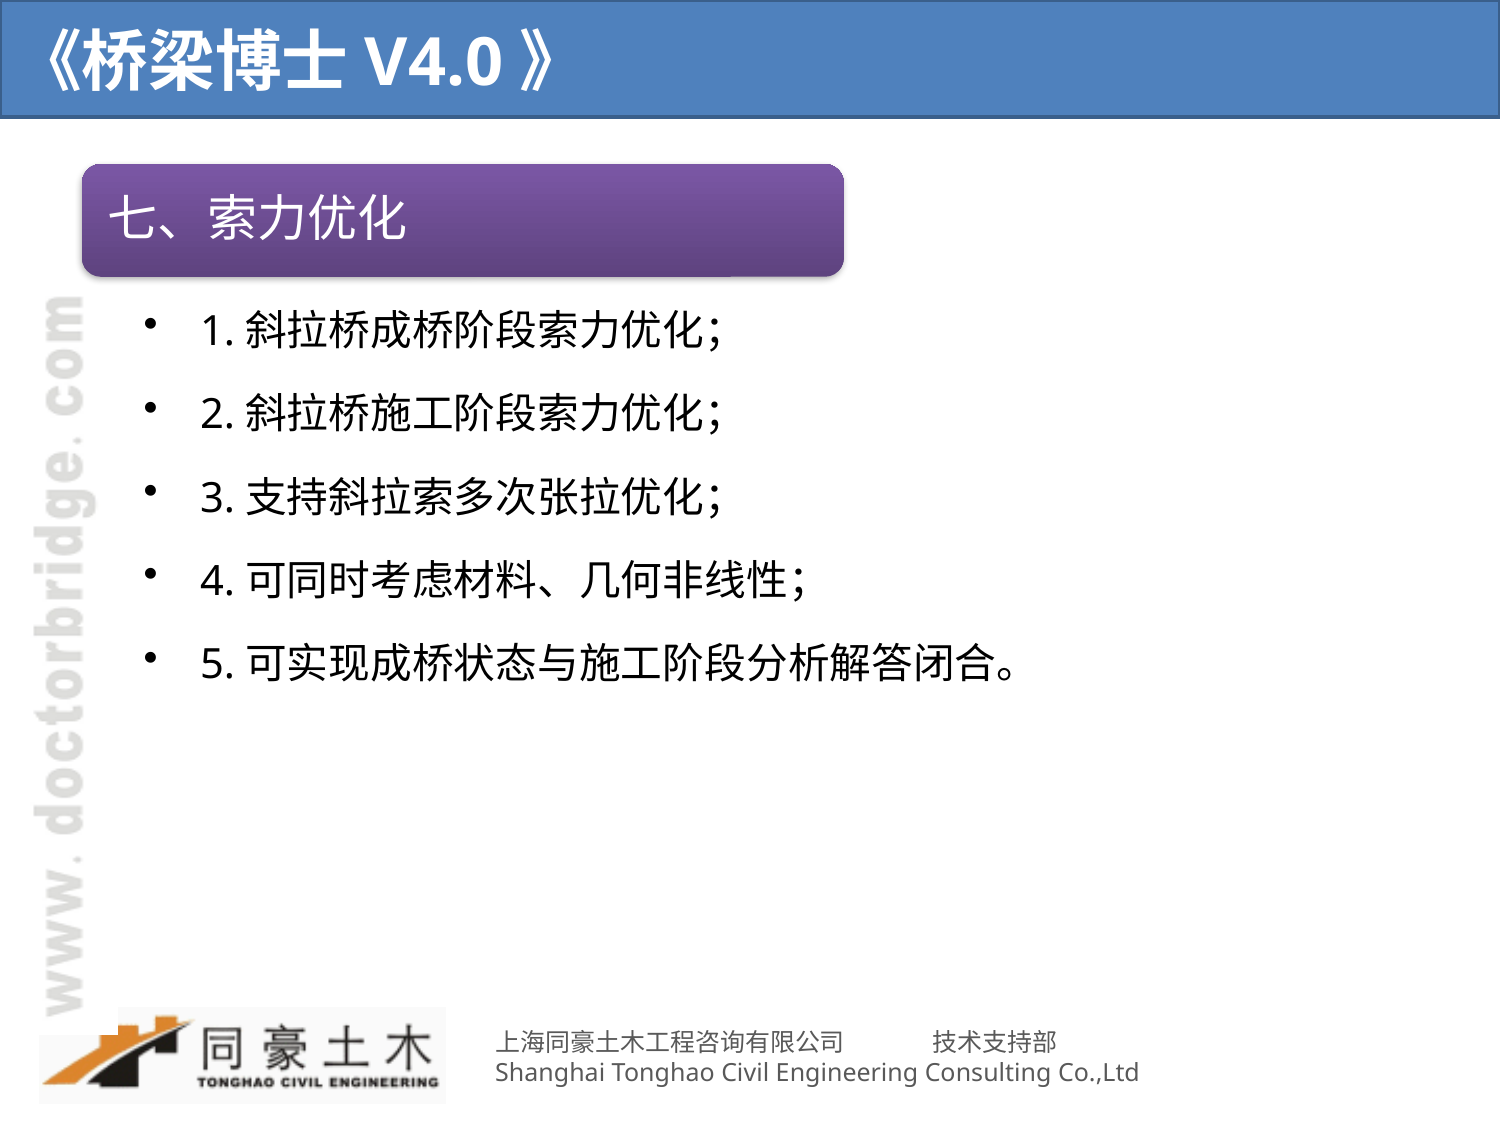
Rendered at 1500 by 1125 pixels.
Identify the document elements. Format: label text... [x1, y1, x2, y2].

picture [5, 290, 446, 1104]
text_box 1.斜拉桥成桥阶段索力优化； 2.斜拉桥施工阶段索力优化； 3.支持斜拉索多次张拉优化； 4.可同时考虑材料、几何非线性； 5.可实现成桥状态与施工阶段分析解答闭合。 [128, 271, 1372, 695]
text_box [81, 163, 844, 299]
text_box 《桥梁博士V4.0》 [0, 0, 1500, 119]
text_box 上海同豪土木工程咨询有限公司 技术支持部 Shanghai Tonghao Civil Engineering Consulting Co.,Ltd [480, 1019, 1442, 1095]
